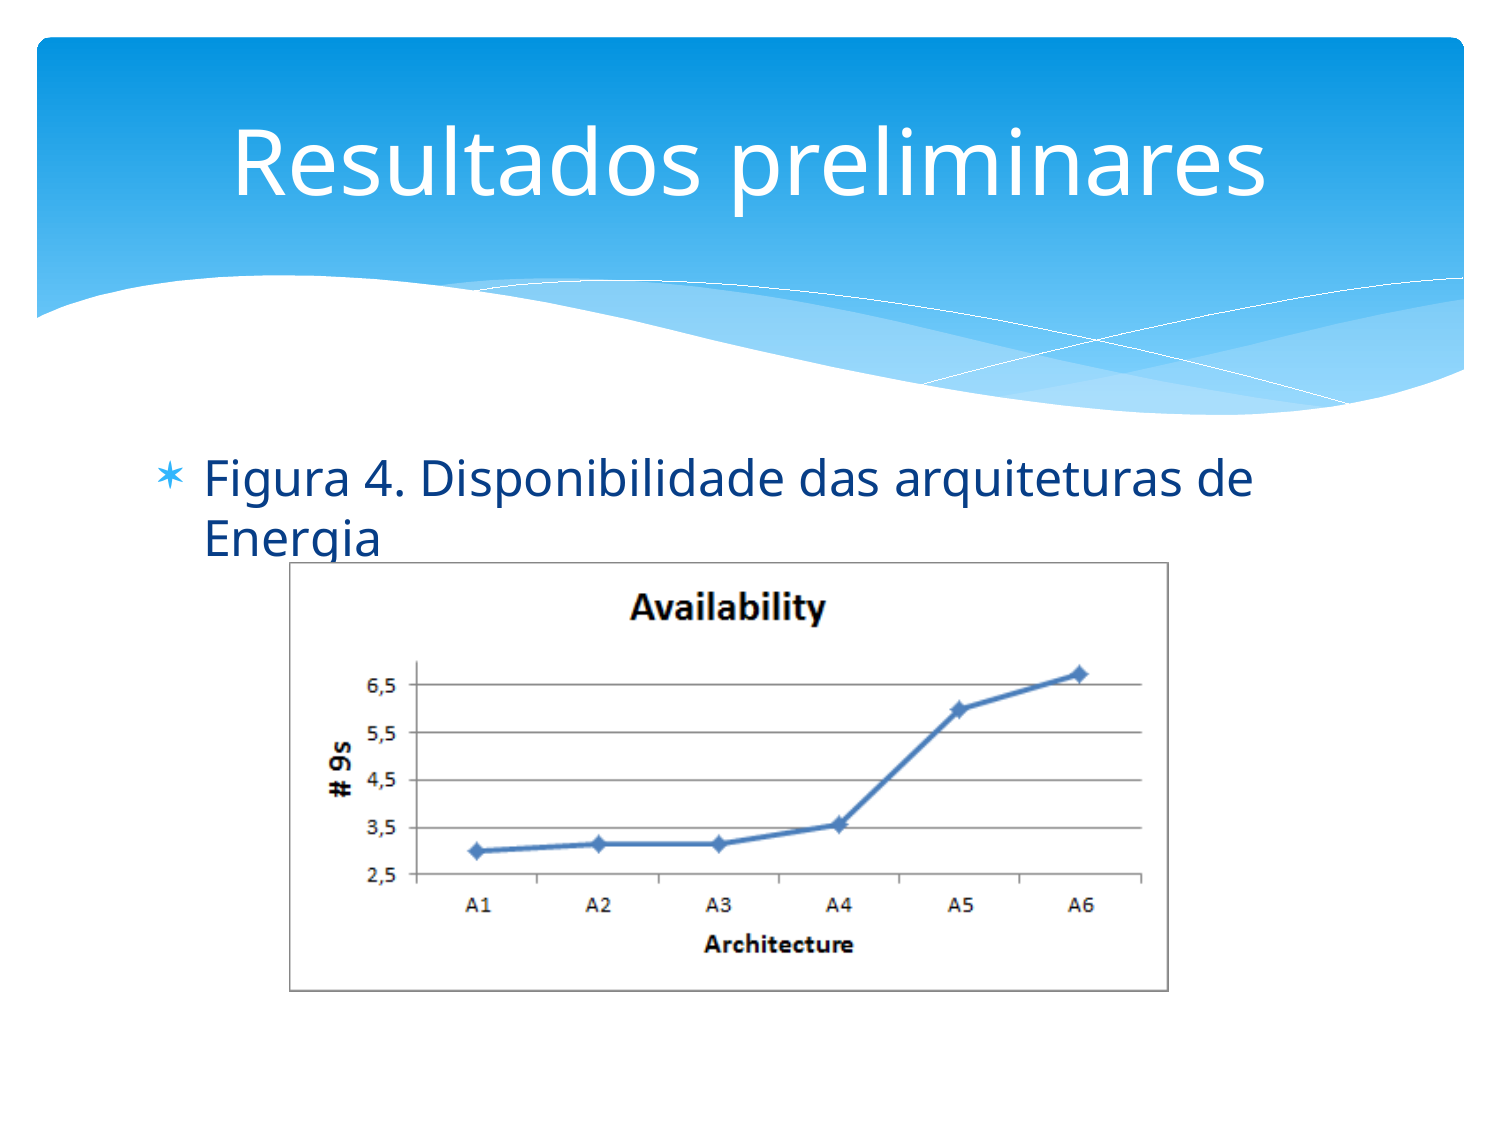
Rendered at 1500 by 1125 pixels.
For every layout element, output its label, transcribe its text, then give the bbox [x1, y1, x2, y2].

picture [289, 562, 1169, 992]
title Resultados preliminares [75, 55, 1425, 261]
list Figura 4. Disponibilidade das arquiteturas de Energia [143, 438, 1359, 1005]
